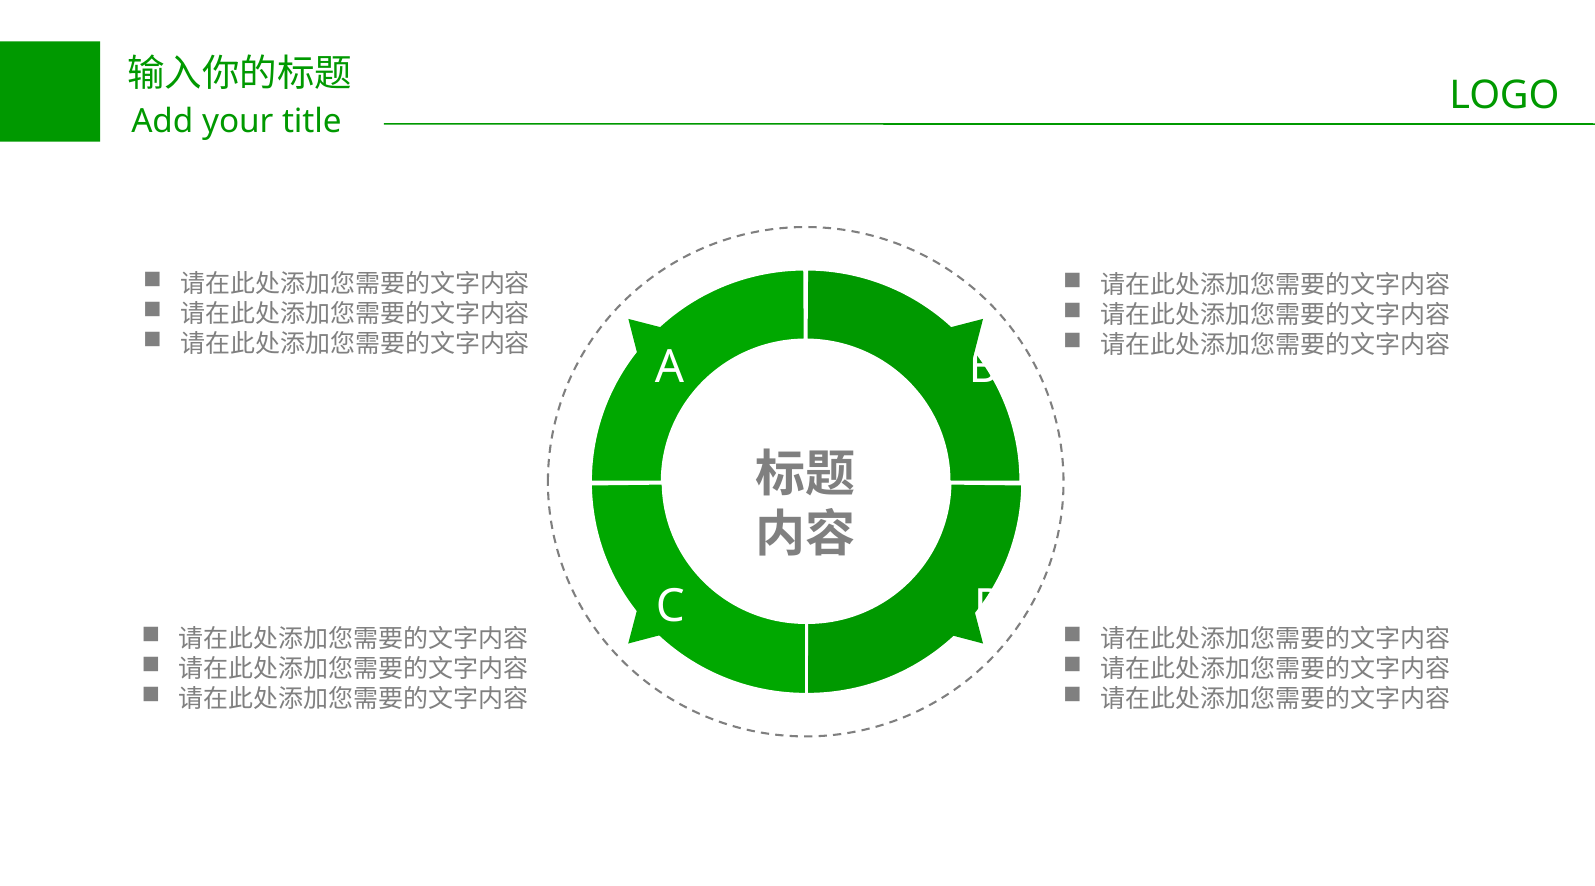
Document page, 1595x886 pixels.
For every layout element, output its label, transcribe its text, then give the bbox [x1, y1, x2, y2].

text_box 标题 内容 [677, 435, 934, 567]
text_box 请在此处添加您需要的文字内容 请在此处添加您需要的文字内容 请在此处添加您需要的文字内容 [974, 262, 1463, 365]
text_box 请在此处添加您需要的文字内容 请在此处添加您需要的文字内容 请在此处添加您需要的文字内容 [974, 616, 1463, 719]
text_box 请在此处添加您需要的文字内容 请在此处添加您需要的文字内容 请在此处添加您需要的文字内容 [54, 261, 543, 364]
text_box [547, 227, 1064, 737]
text_box 请在此处添加您需要的文字内容 请在此处添加您需要的文字内容 请在此处添加您需要的文字内容 [53, 616, 541, 719]
